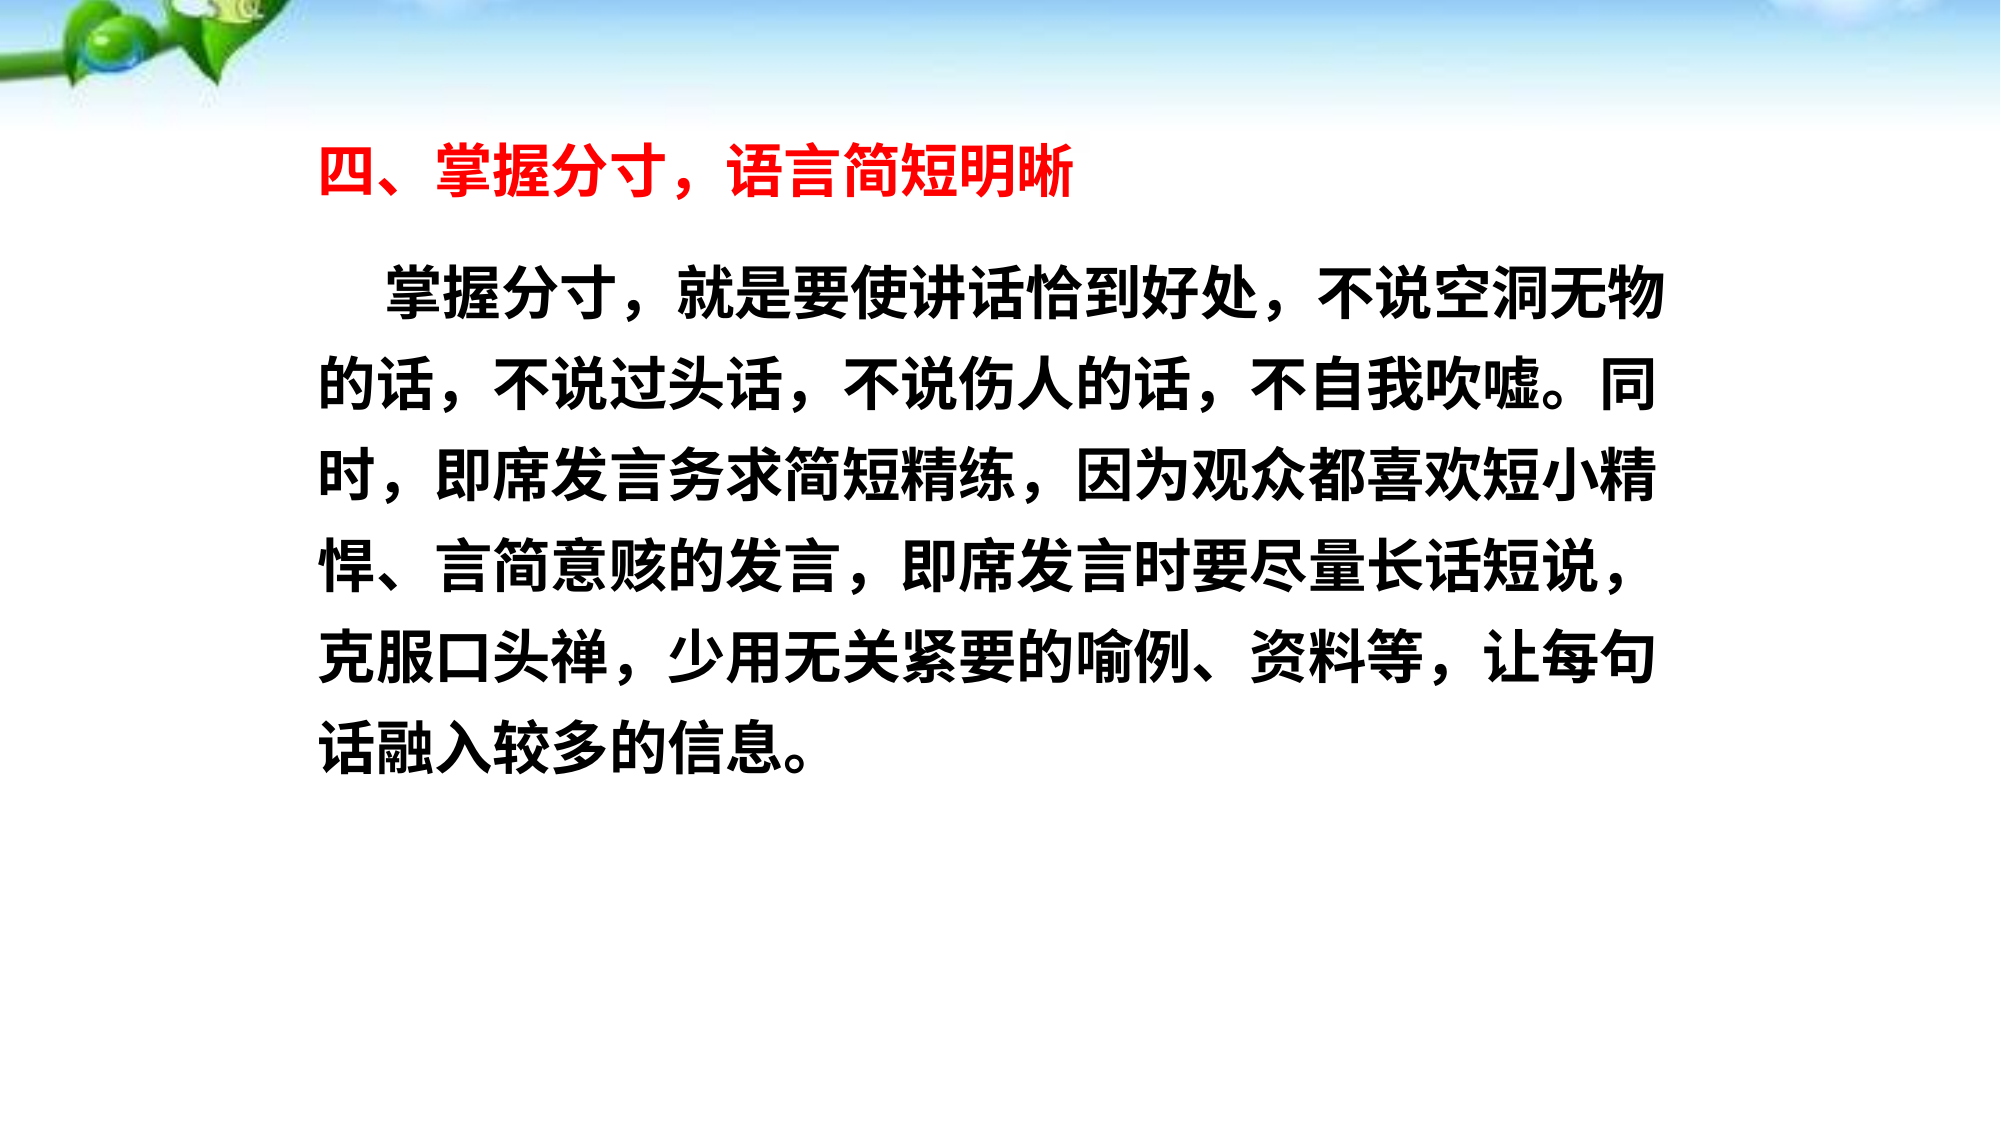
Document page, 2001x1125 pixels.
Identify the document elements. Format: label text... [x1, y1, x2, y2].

text_box 四、掌握分寸，语言简短明晰 掌握分寸，就是要使讲话恰到好处，不说空洞无物的话，不说过头话，不说伤人的话，不自我吹嘘。同时，即席发言务求简短精练，因为观众都喜欢短小精悍、言简意赅的发言，即席发言时要尽量长话短说，克服口头禅，少用无关紧要的喻例、资料等，让每句话融入较多的信息。 [303, 105, 1709, 789]
picture [0, 0, 2001, 1125]
